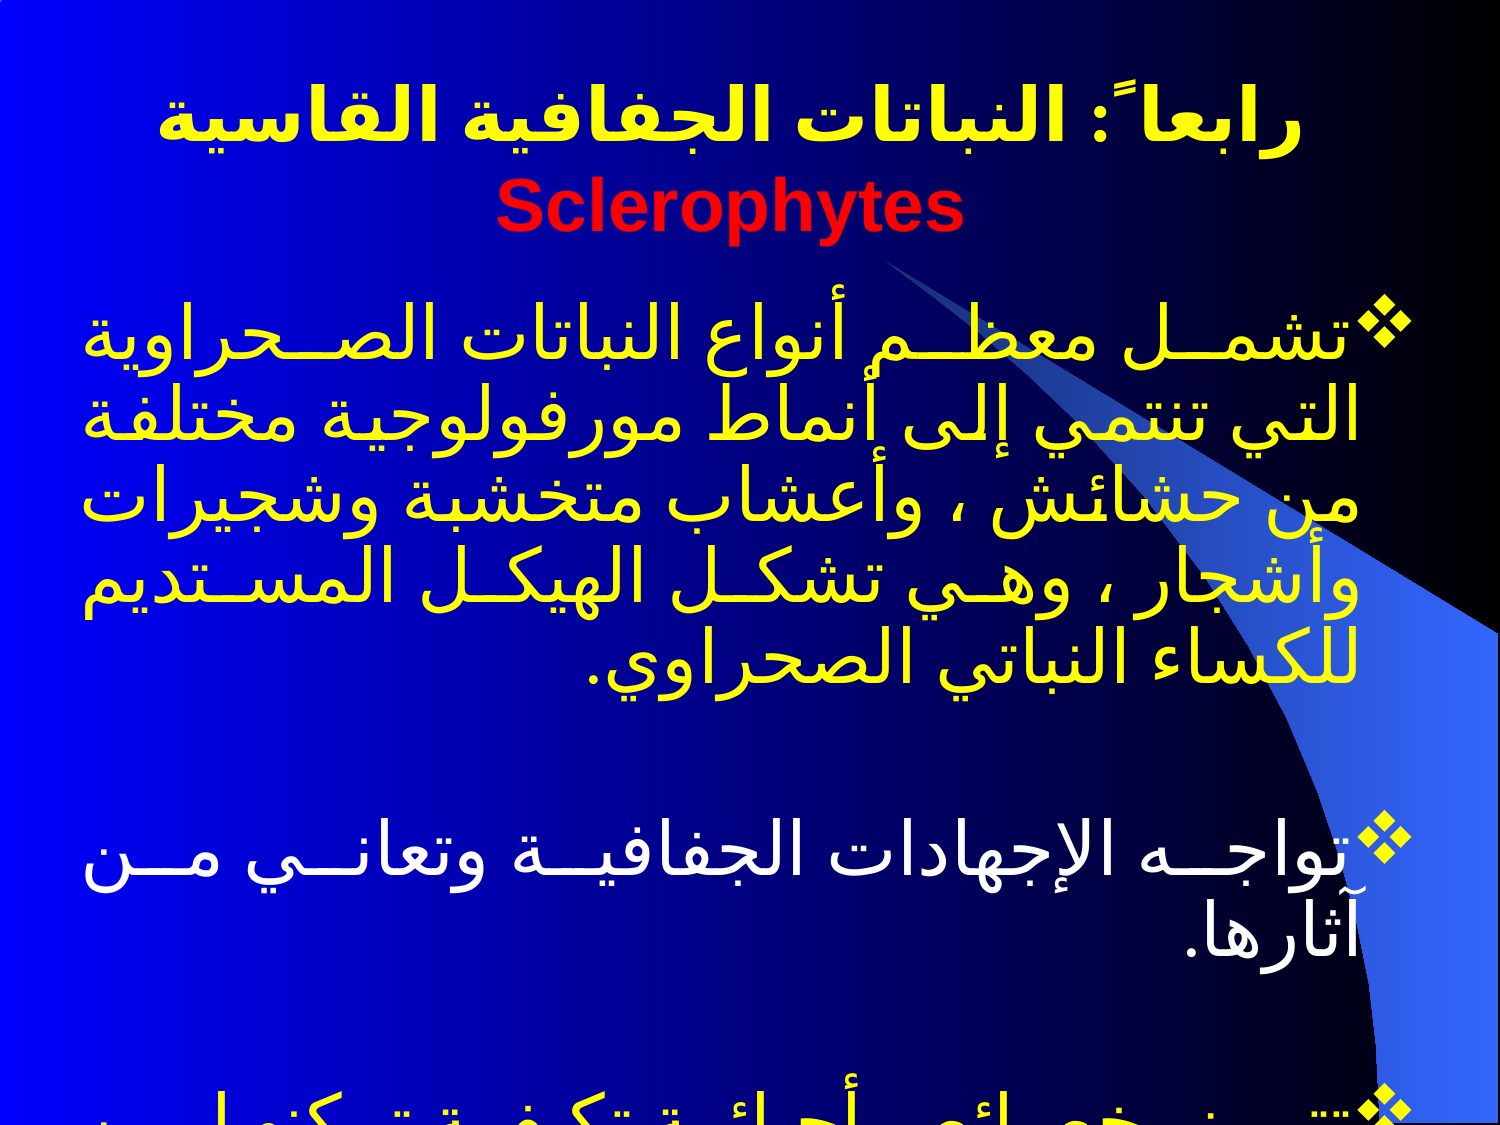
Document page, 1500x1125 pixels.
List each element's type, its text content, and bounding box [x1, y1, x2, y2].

list تشمل معظم أنواع النباتات الصحراوية التي تنتمي إلى أنماط مورفولوجية مختلفة من حشائش ، وأعشاب متخشبة وشجيرات وأشجار ، وهي تشكل الهيكل المستديم للكساء النباتي الصحراوي. تواجه الإجهادات الجفافية وتعاني من آثارها. تتميز بخصائص أحيائية تكيفية تمكنها من مواجهة شح الموارد. [49, 287, 1451, 1088]
title رابعا ً: النباتات الجفافية القاسية Sclerophytes [0, 62, 1463, 251]
